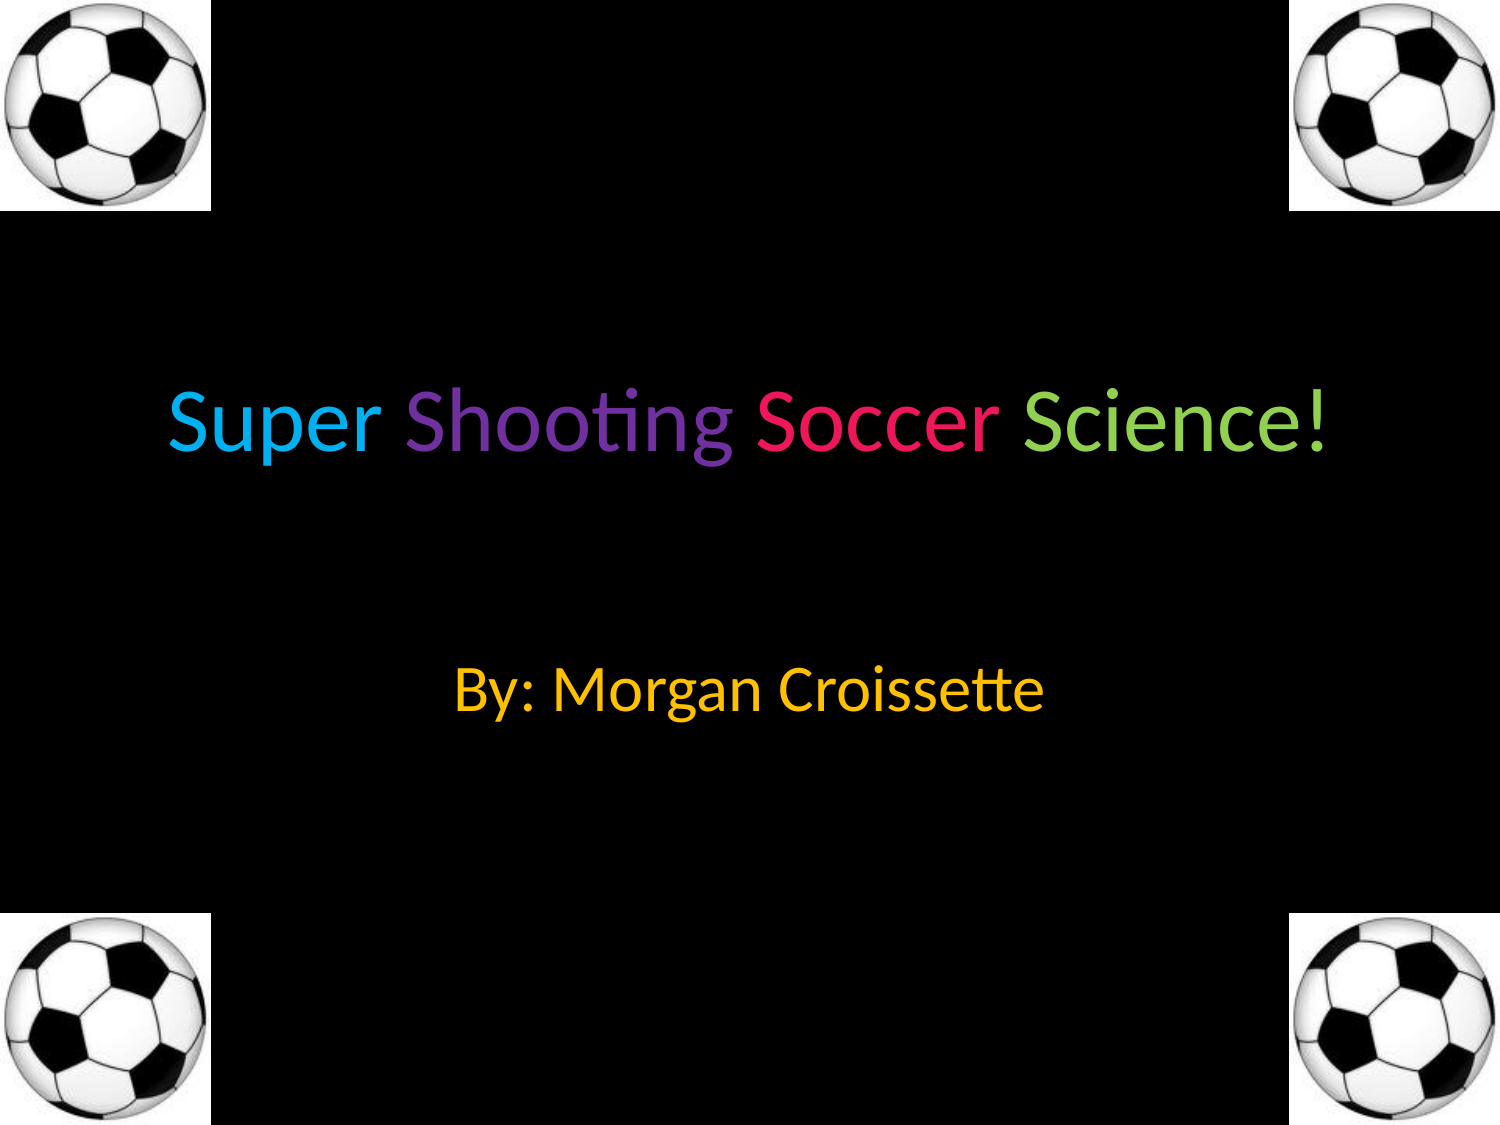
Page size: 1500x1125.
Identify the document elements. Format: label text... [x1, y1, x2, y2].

subtitle By: Morgan Croissette [225, 637, 1275, 925]
picture [0, 913, 212, 1125]
picture [0, 0, 212, 212]
title Super Shooting Soccer Science! [112, 349, 1388, 591]
picture [1288, 0, 1500, 212]
picture [1288, 913, 1500, 1125]
